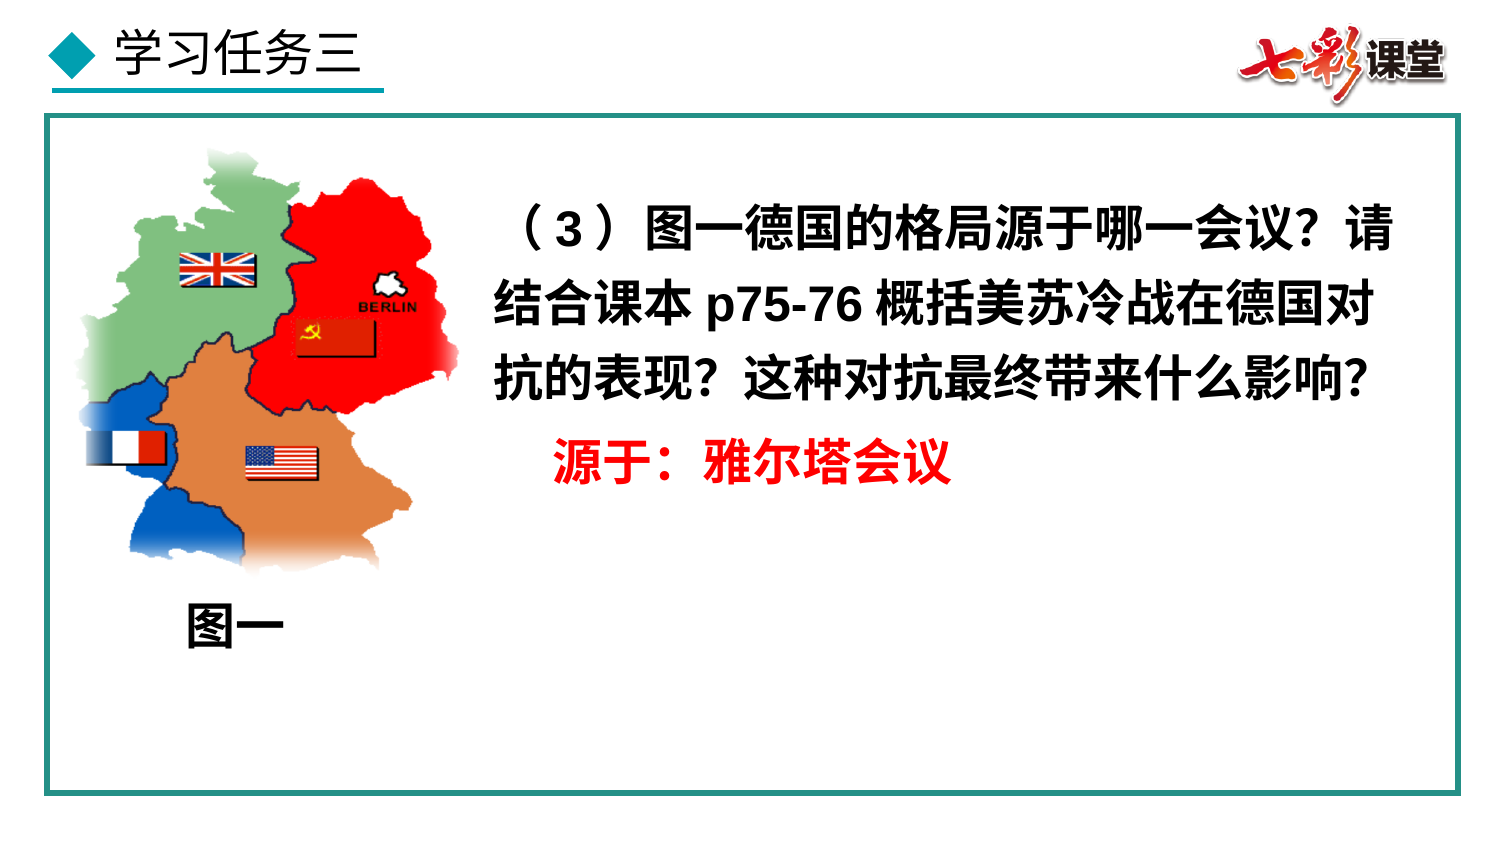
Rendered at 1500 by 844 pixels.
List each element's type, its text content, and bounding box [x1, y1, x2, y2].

text_box 图一 [171, 587, 325, 662]
text_box 源于：雅尔塔会议 [537, 422, 1029, 496]
picture [1234, 20, 1451, 108]
picture [65, 137, 479, 580]
text_box [46, 114, 1459, 794]
text_box （3）图一德国的格局源于哪一会议？请结合课本p75-76概括美苏冷战在德国对抗的表现？这种对抗最终带来什么影响？ [479, 173, 1440, 422]
